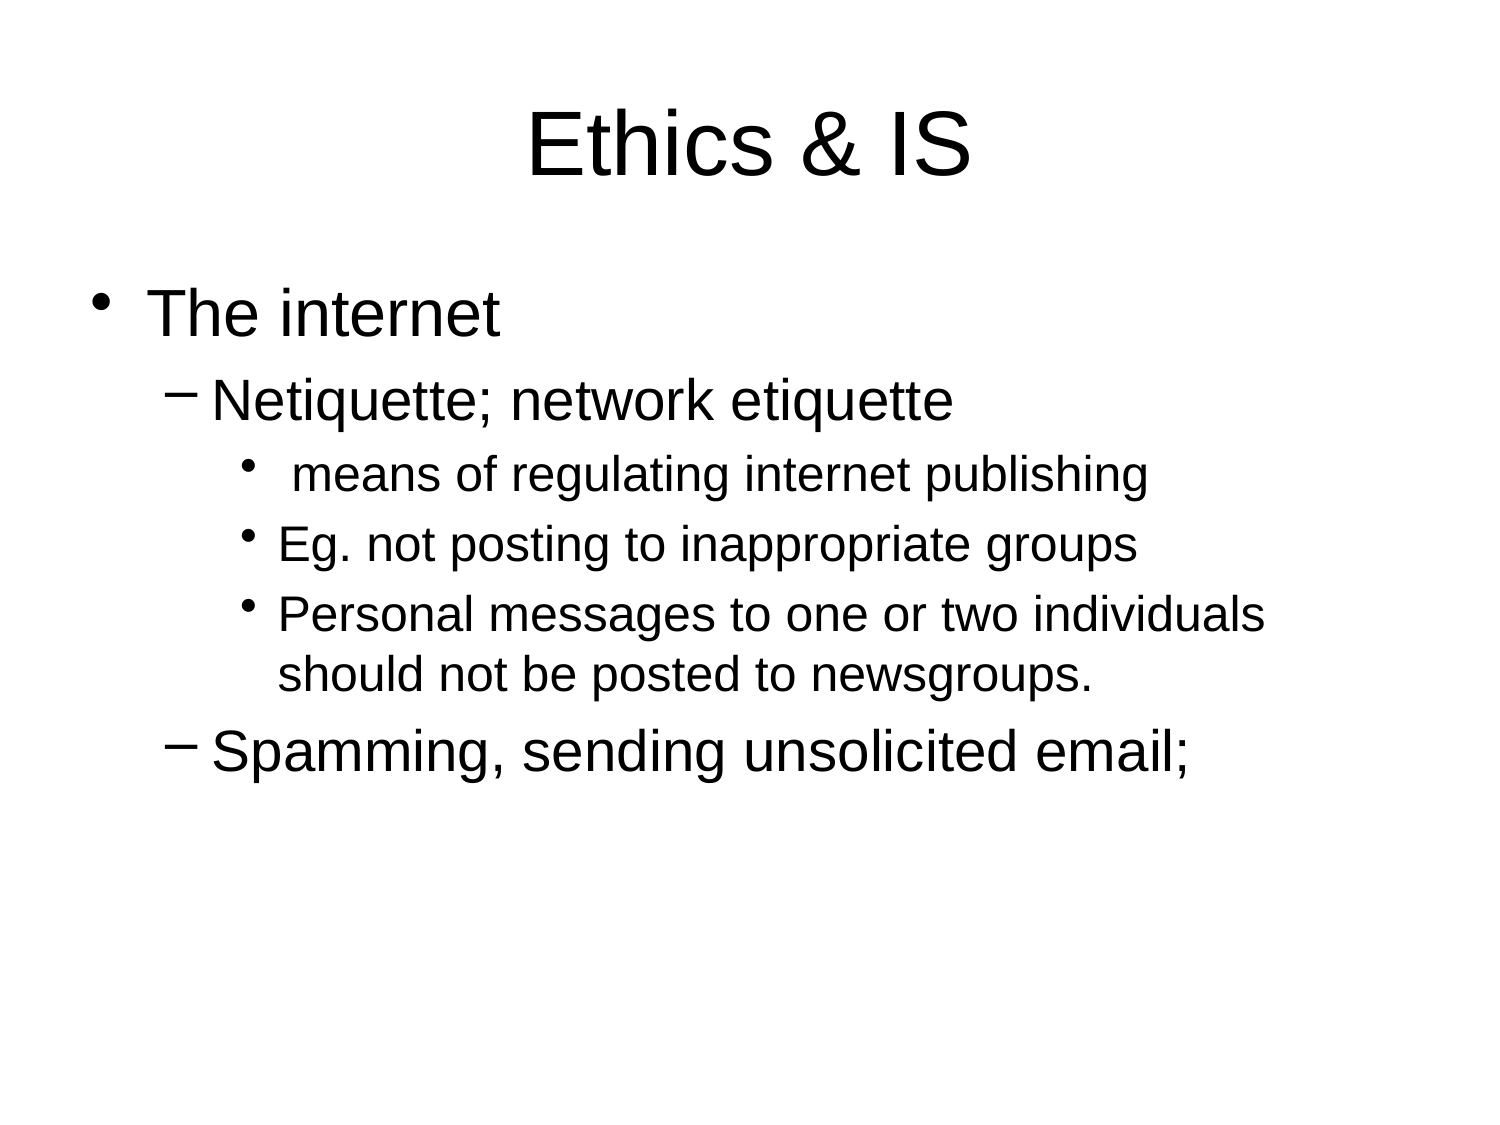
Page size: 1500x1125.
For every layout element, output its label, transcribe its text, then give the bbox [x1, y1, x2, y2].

list The internet Netiquette; network etiquette means of regulating internet publishing Eg. not posting to inappropriate groups Personal messages to one or two individuals should not be posted to newsgroups. Spamming, sending unsolicited email; [74, 262, 1426, 1006]
title Ethics & IS [74, 44, 1426, 233]
